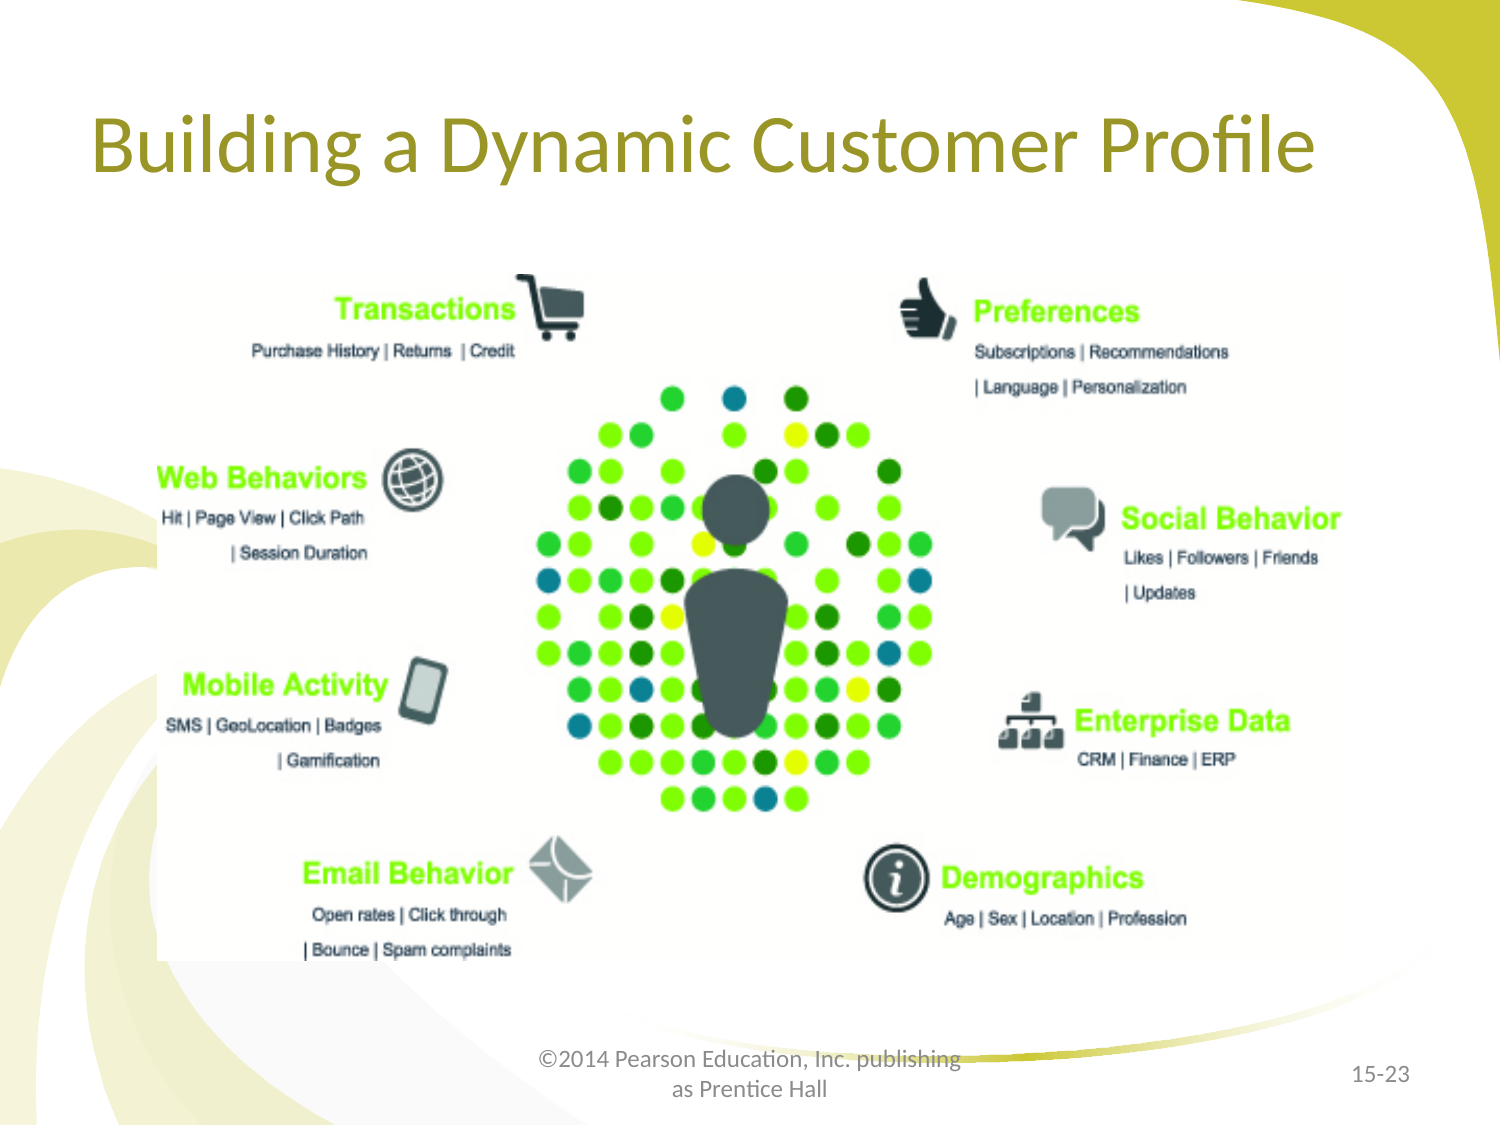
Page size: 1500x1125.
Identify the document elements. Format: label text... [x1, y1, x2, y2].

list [156, 274, 1343, 962]
title Building a Dynamic Customer Profile [75, 45, 1425, 233]
slide_number 15-23 [1074, 1042, 1425, 1103]
footer ©2014 Pearson Education, Inc. publishing as Prentice Hall [512, 1042, 988, 1103]
